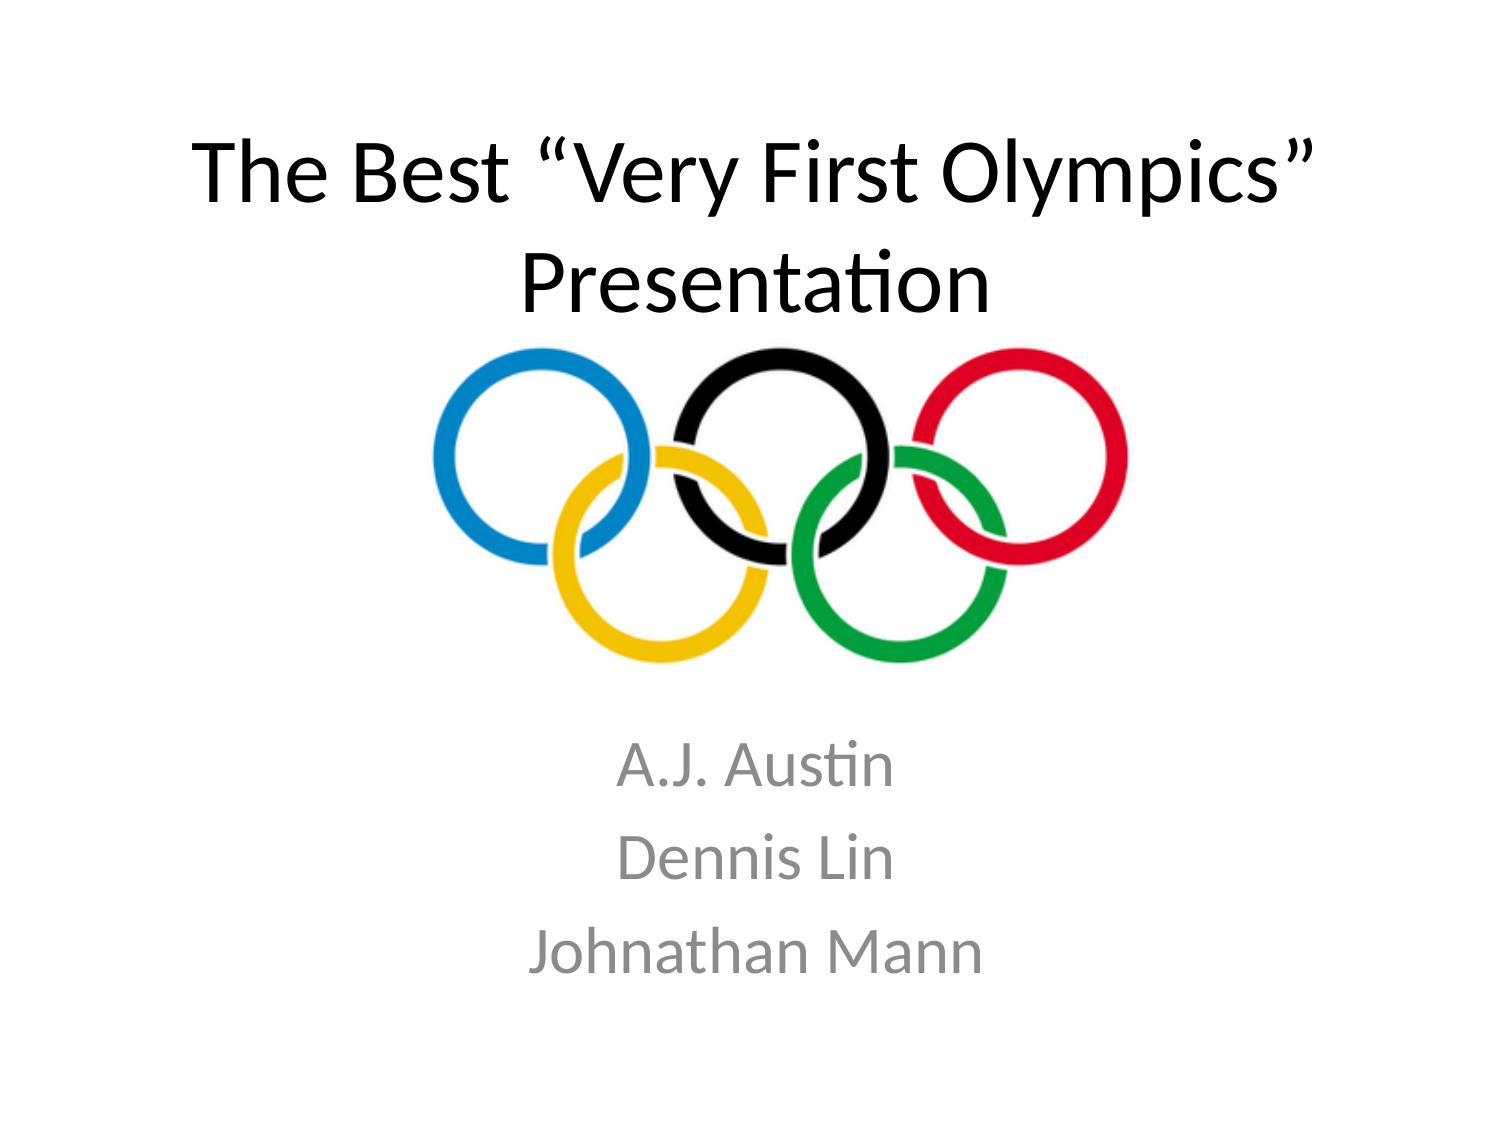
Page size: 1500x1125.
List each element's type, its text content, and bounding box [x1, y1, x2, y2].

title The Best “Very First Olympics” Presentation [118, 99, 1394, 342]
subtitle A.J. Austin Dennis Lin Johnathan Mann [231, 712, 1282, 1000]
picture [412, 137, 1151, 876]
